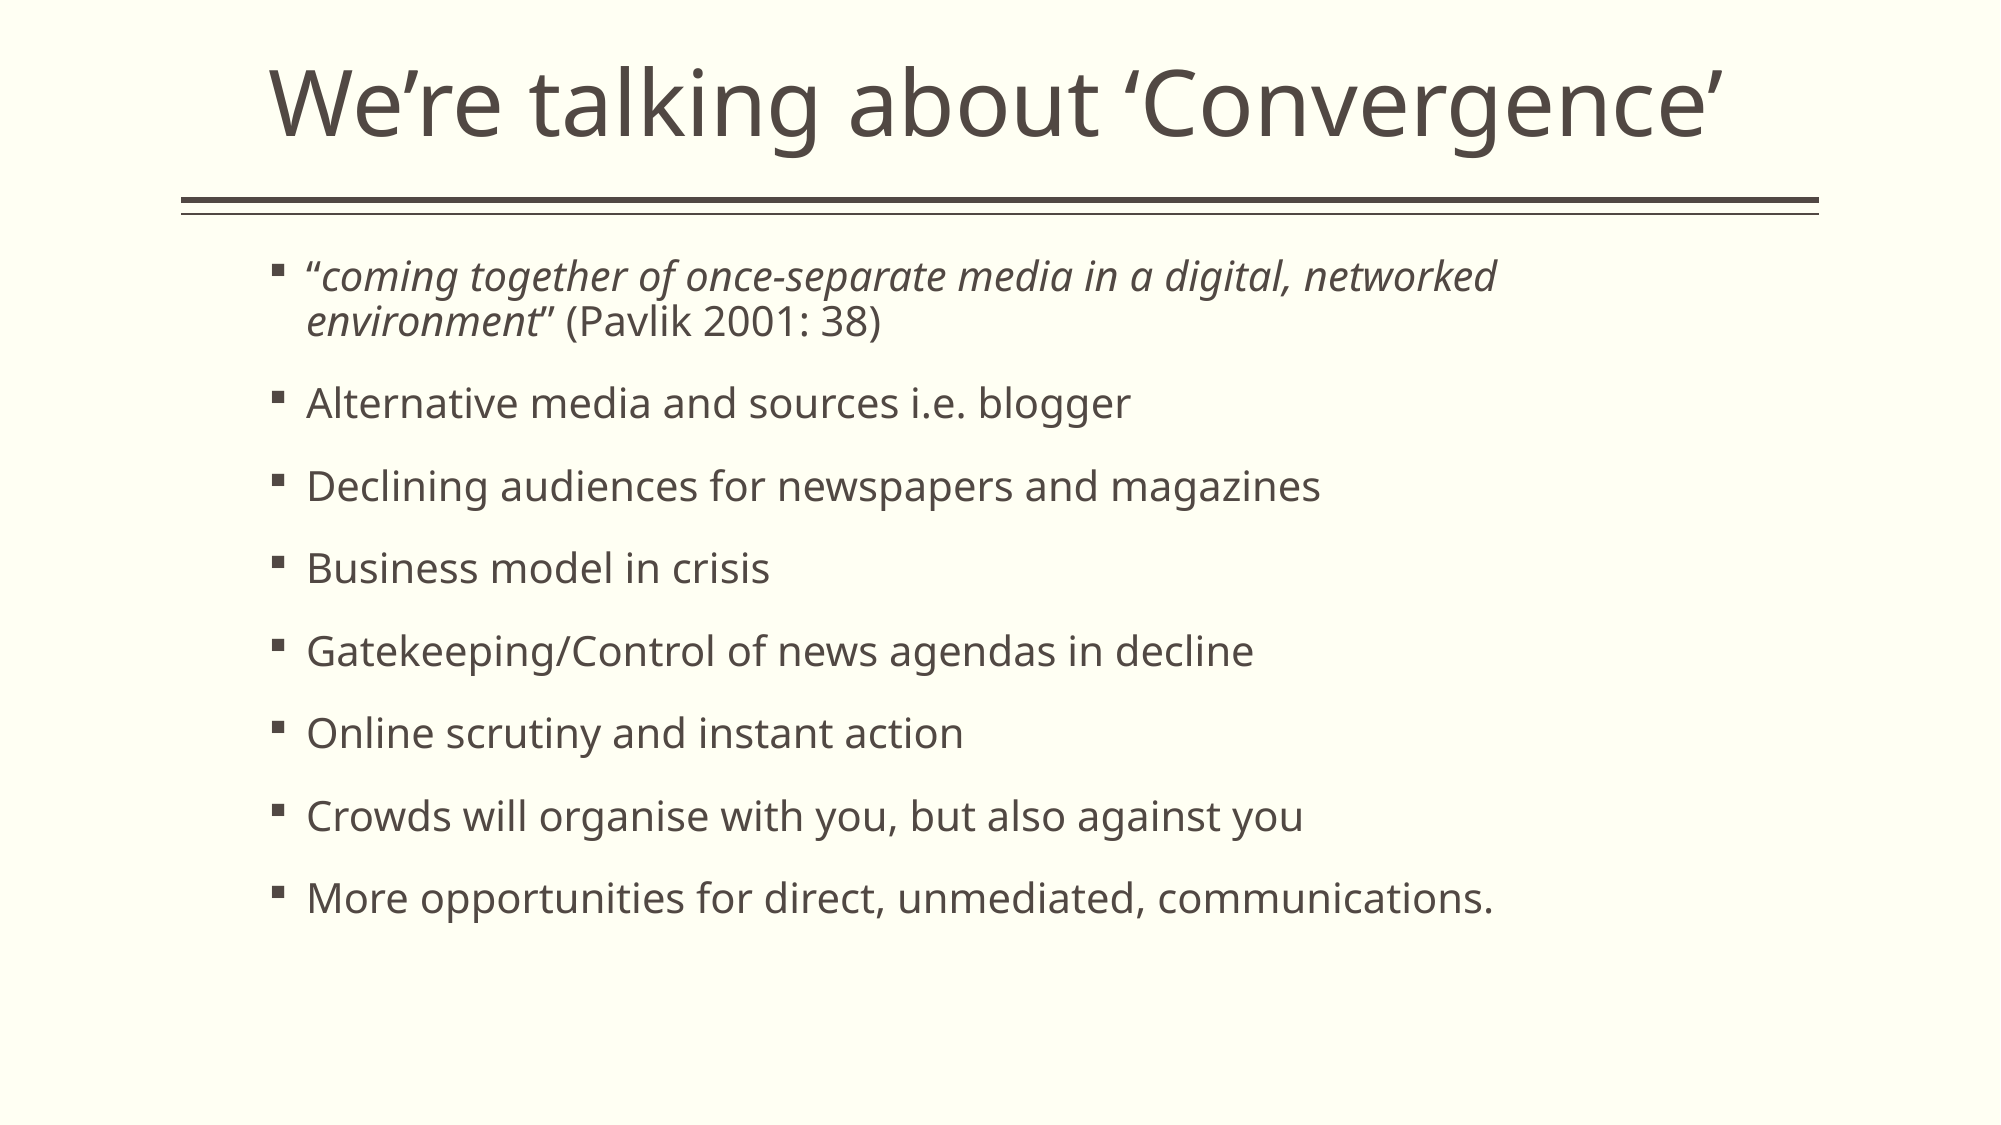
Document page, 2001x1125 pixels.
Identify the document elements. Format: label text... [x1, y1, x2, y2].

title We’re talking about ‘Convergence’ [268, 45, 1732, 165]
list “coming together of once-separate media in a digital, networked environment” (Pavlik 2001: 38) Alternative media and sources i.e. blogger Declining audiences for newspapers and magazines Business model in crisis Gatekeeping/Control of news agendas in decline Online scrutiny and instant action Crowds will organise with you, but also against you More opportunities for direct, unmediated, communications. [268, 247, 1732, 1051]
